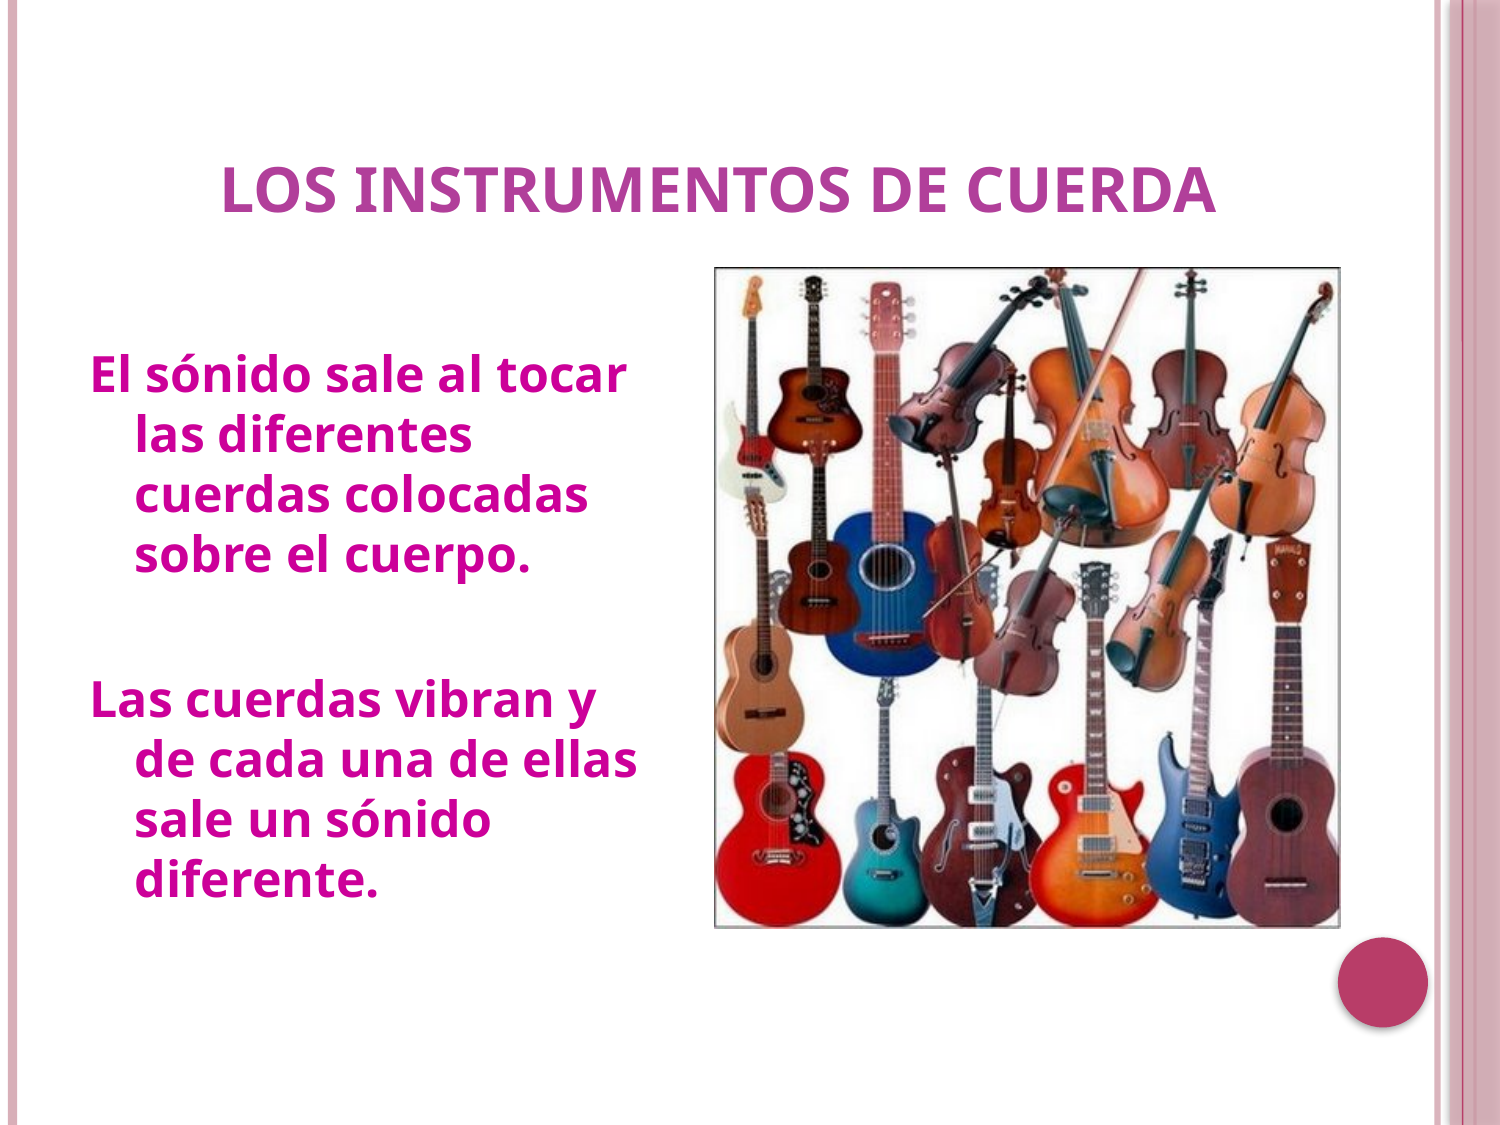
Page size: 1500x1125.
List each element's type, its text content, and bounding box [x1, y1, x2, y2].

list El sónido sale al tocar las diferentes cuerdas colocadas sobre el cuerpo. Las cuerdas vibran y de cada una de ellas sale un sónido diferente. [75, 262, 656, 1062]
picture [714, 266, 1342, 930]
title Los instrumentos de cuerda [75, 45, 1300, 233]
